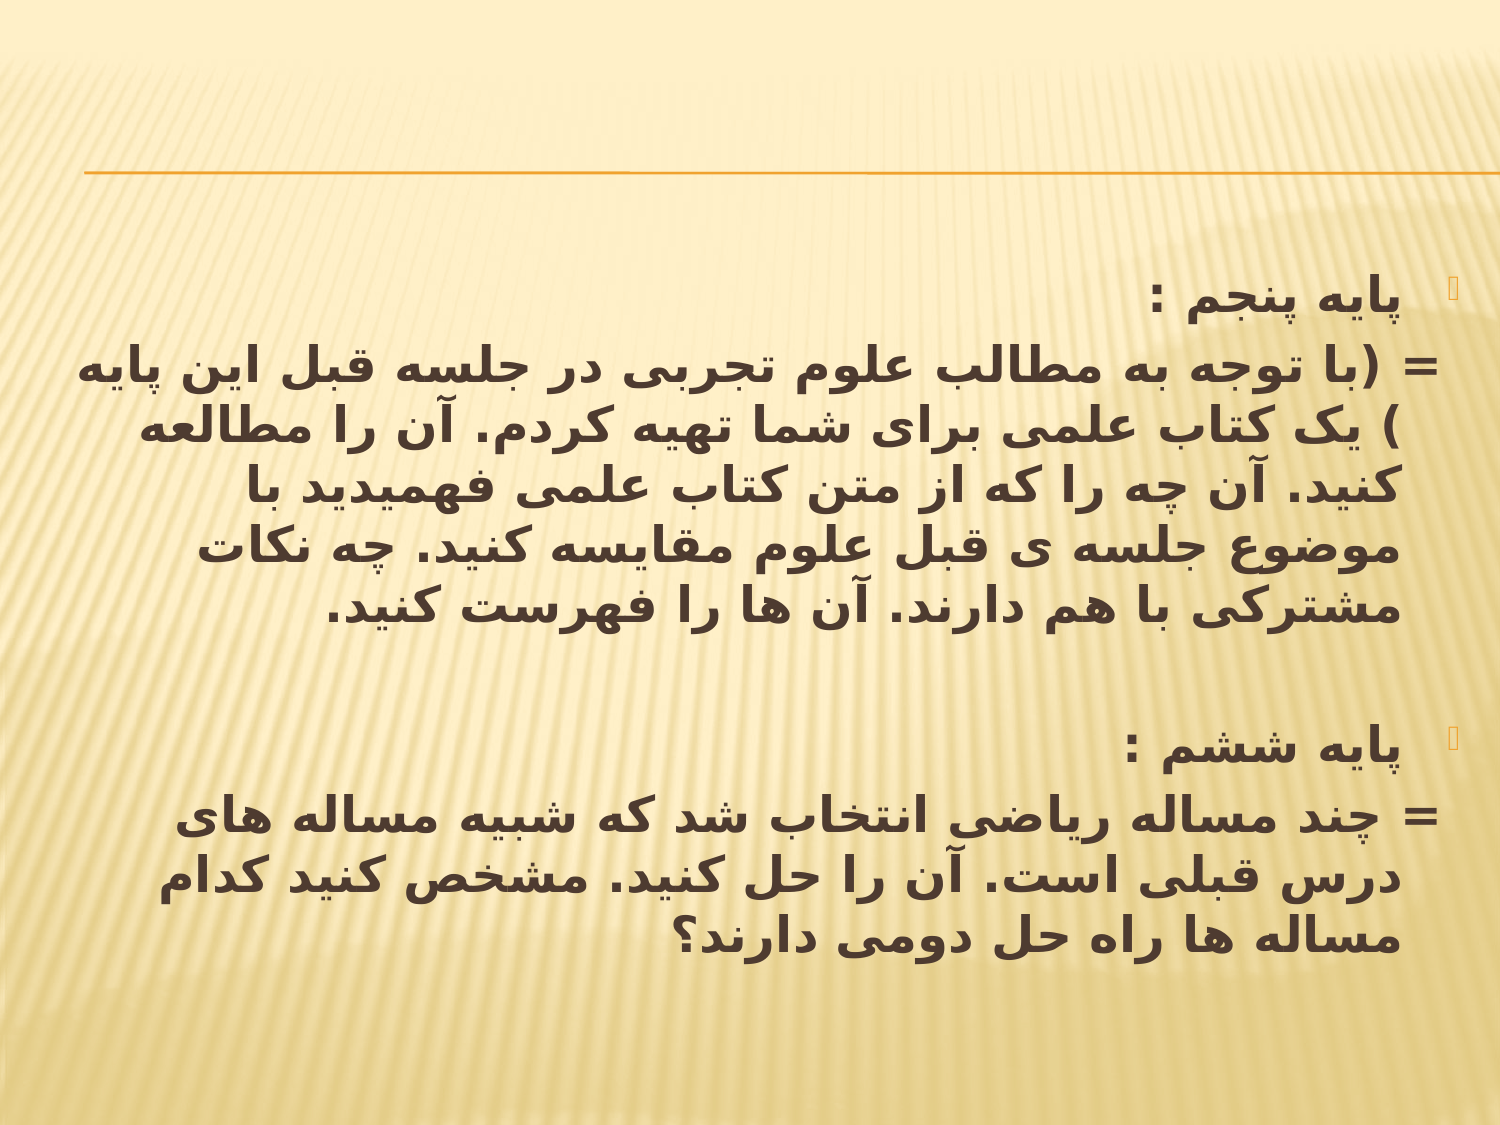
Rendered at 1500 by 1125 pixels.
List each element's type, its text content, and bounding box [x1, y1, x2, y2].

list پایه پنجم : = (با توجه به مطالب علوم تجربی در جلسه قبل این پایه ) یک کتاب علمی برای شما تهیه کردم. آن را مطالعه کنید. آن چه را که از متن کتاب علمی فهمیدید با موضوع جلسه ی قبل علوم مقایسه کنید. چه نکات مشترکی با هم دارند. آن ها را فهرست کنید. پایه ششم : = چند مساله ریاضی انتخاب شد که شبیه مساله های درس قبلی است. آن را حل کنید. مشخص کنید کدام مساله ها راه حل دومی دارند؟ [50, 254, 1475, 998]
